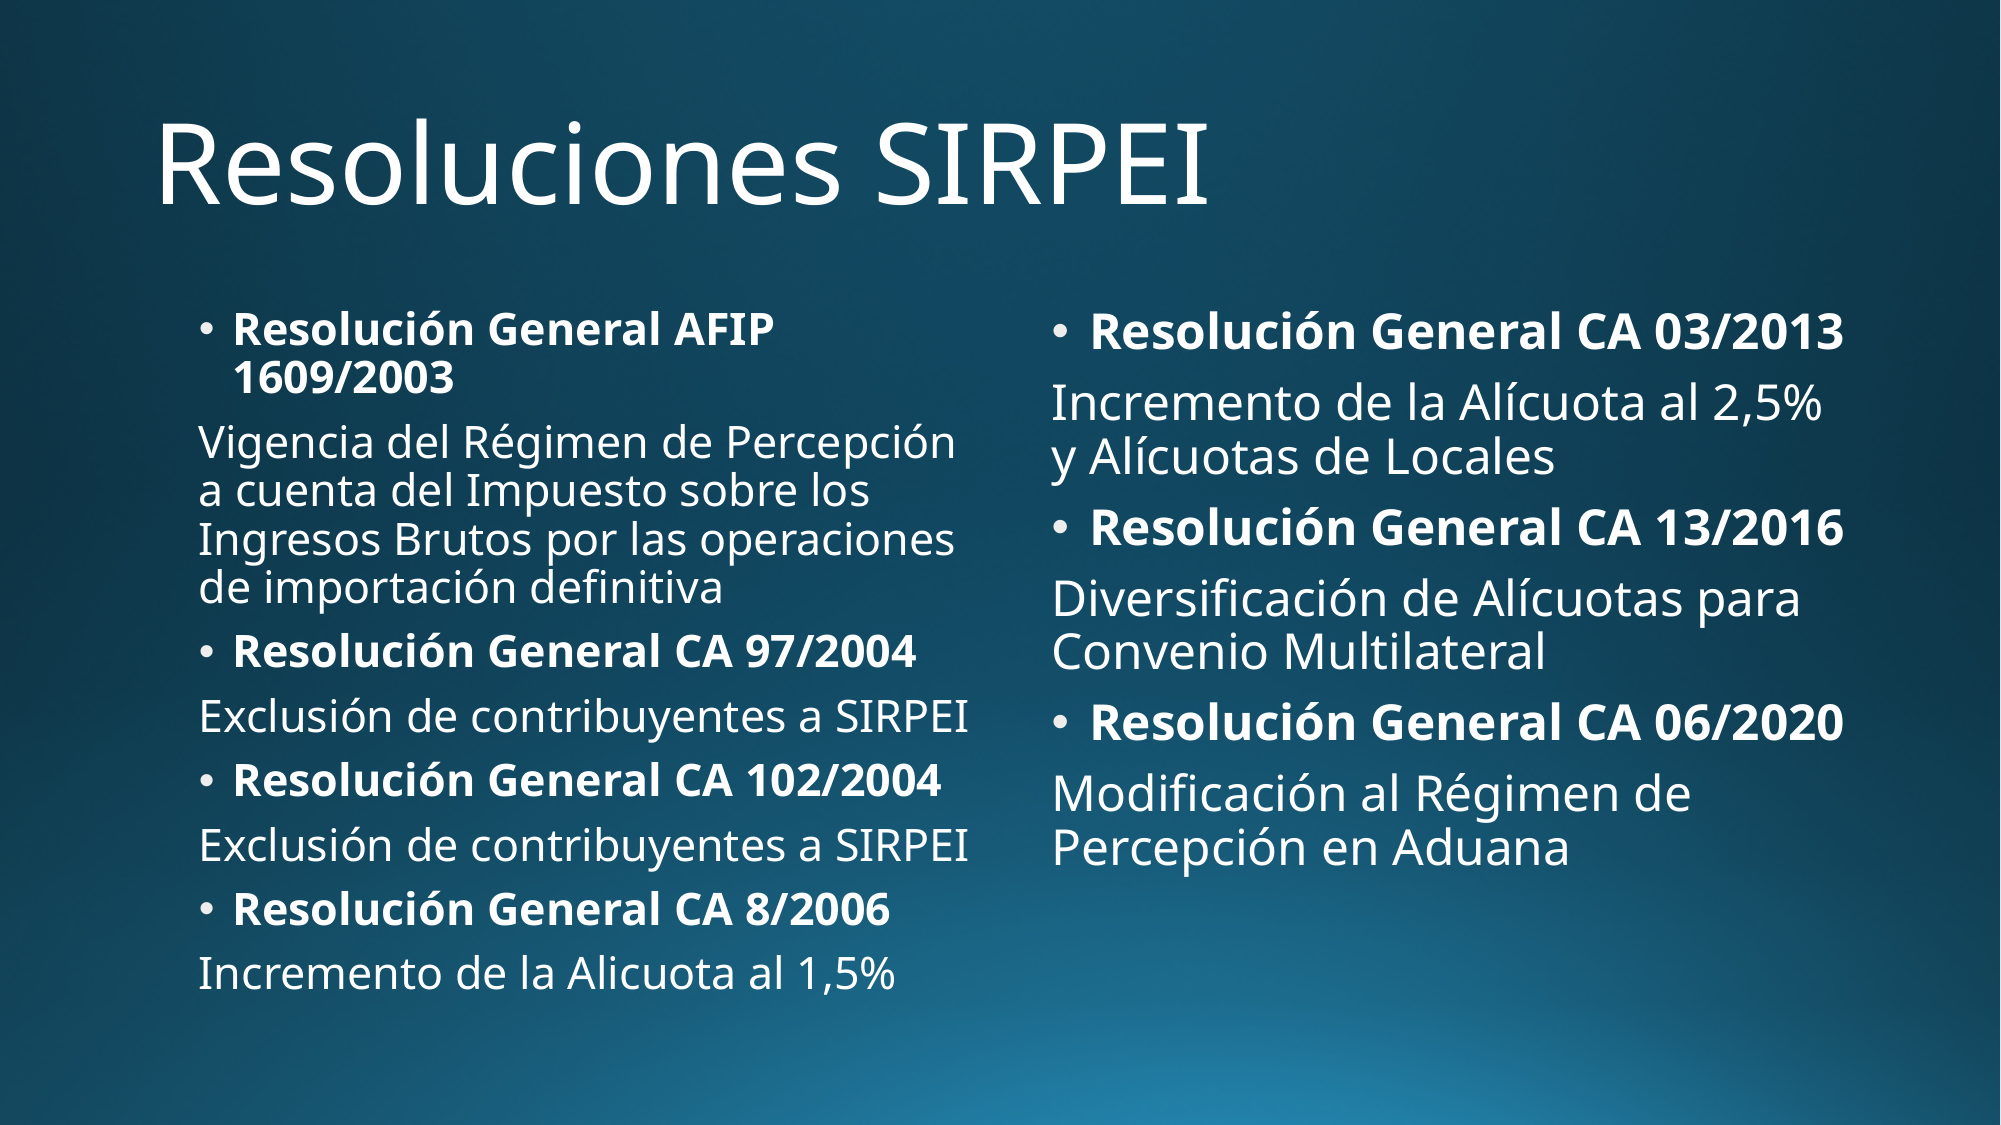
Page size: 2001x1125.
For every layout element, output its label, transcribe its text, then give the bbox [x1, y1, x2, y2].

title Resoluciones SIRPEI [137, 59, 1863, 278]
list Resolución General CA 03/2013 Incremento de la Alícuota al 2,5% y Alícuotas de Locales Resolución General CA 13/2016 Diversificación de Alícuotas para Convenio Multilateral Resolución General CA 06/2020 Modificación al Régimen de Percepción en Aduana [1036, 299, 1863, 1014]
list Resolución General AFIP 1609/2003 Vigencia del Régimen de Percepción a cuenta del Impuesto sobre los Ingresos Brutos por las operaciones de importación definitiva Resolución General CA 97/2004 Exclusión de contribuyentes a SIRPEI Resolución General CA 102/2004 Exclusión de contribuyentes a SIRPEI Resolución General CA 8/2006 Incremento de la Alicuota al 1,5% [183, 299, 1009, 1014]
picture [0, 0, 2001, 1125]
